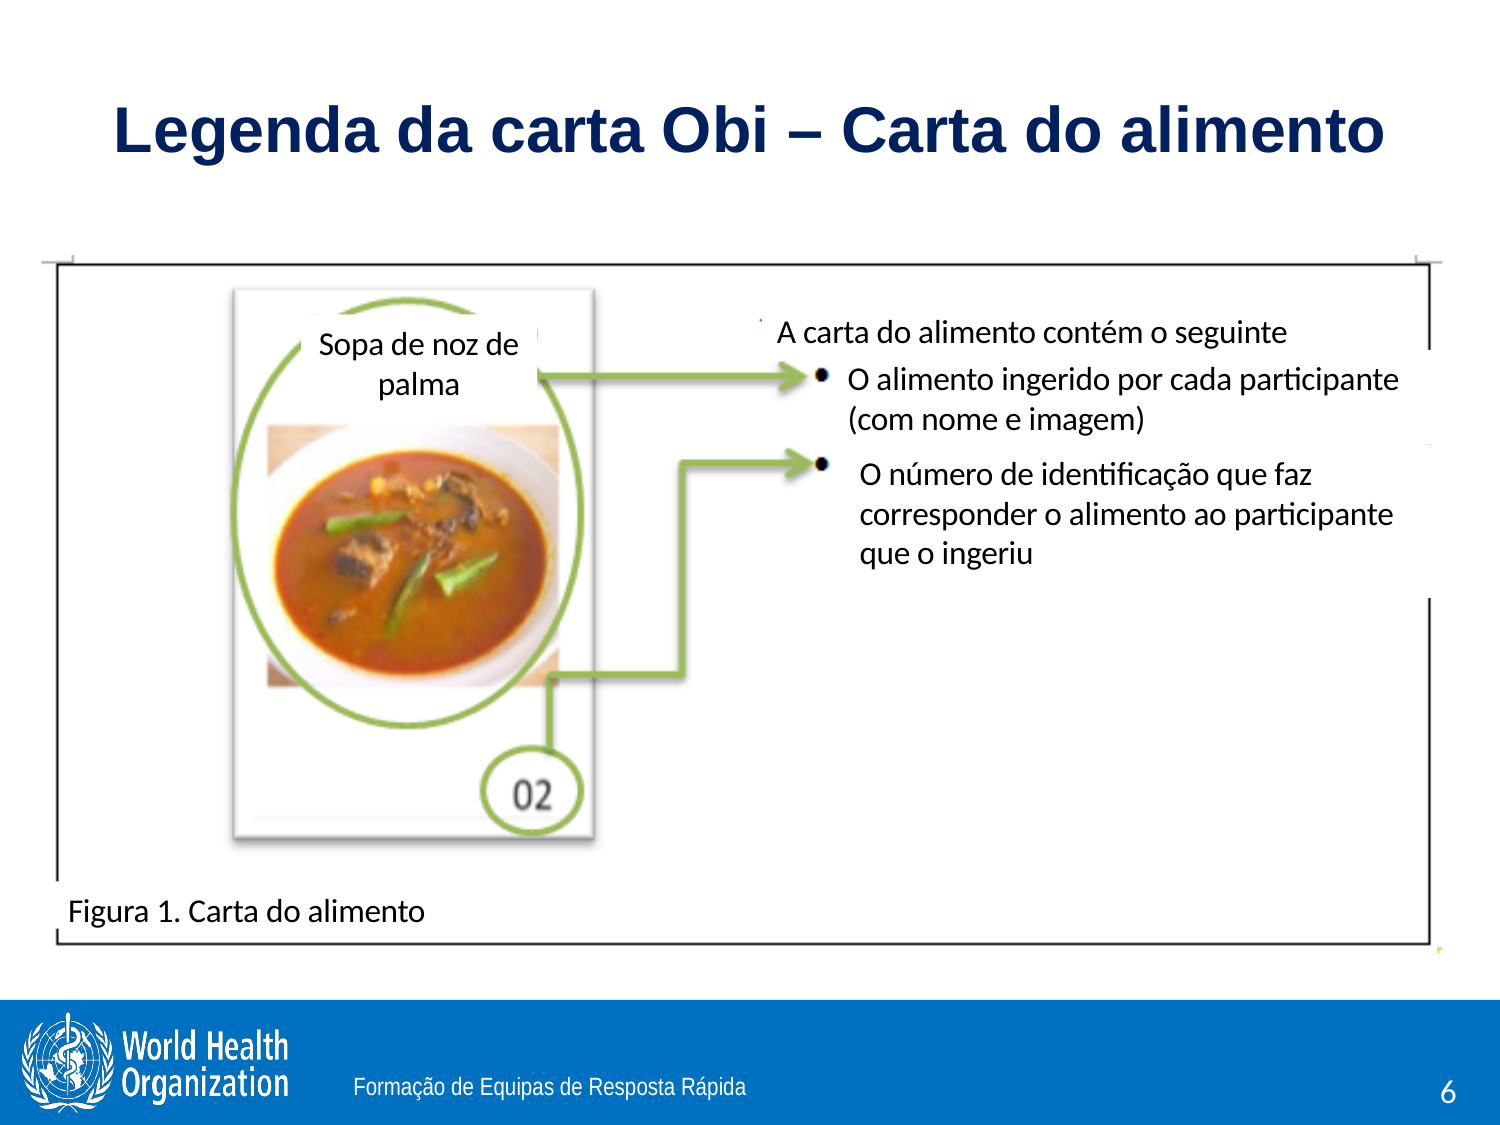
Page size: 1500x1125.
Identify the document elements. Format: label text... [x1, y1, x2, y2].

picture [40, 255, 1443, 953]
title Legenda da carta Obi – Carta do alimento [75, 45, 1425, 209]
picture [21, 1012, 288, 1113]
